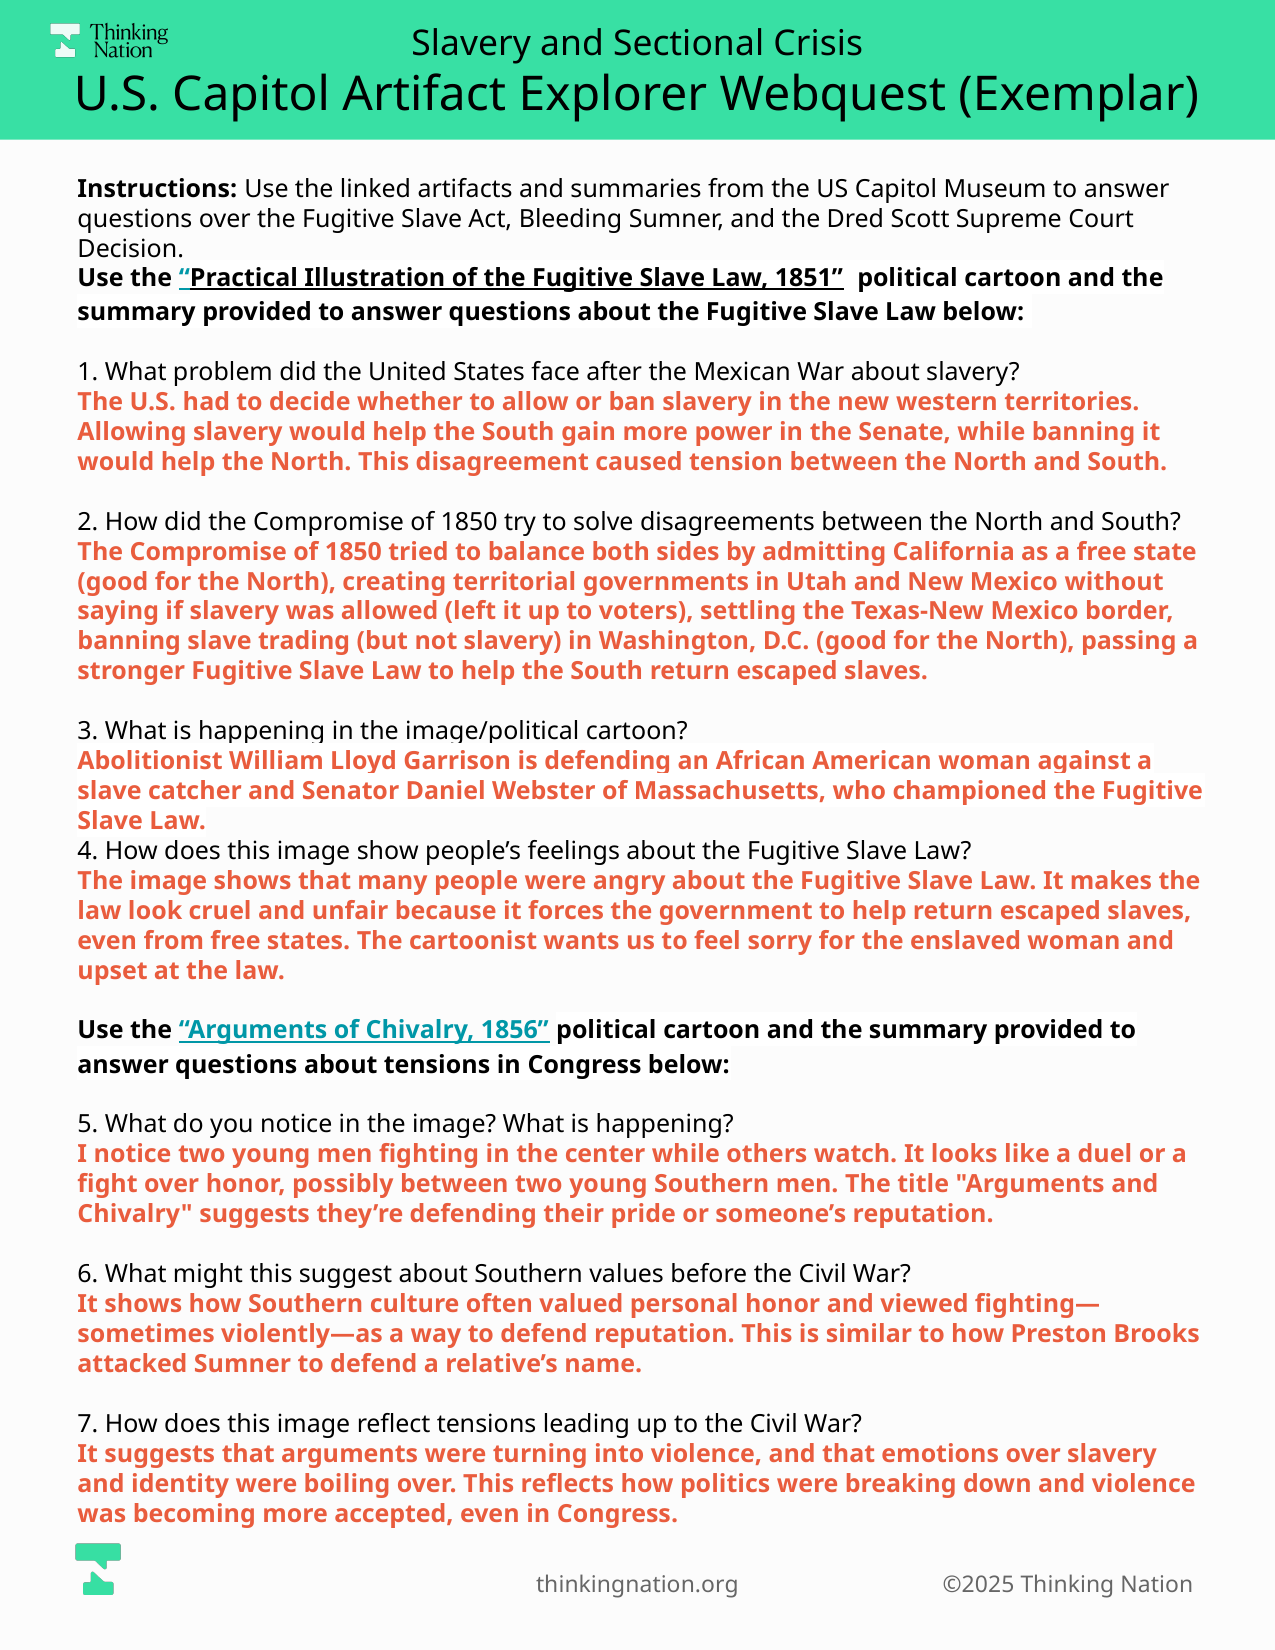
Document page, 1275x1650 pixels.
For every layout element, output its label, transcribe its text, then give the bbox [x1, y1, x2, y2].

picture [62, 1533, 134, 1605]
text_box Use the “Practical Illustration of the Fugitive Slave Law, 1851” political cartoon and the summary provided to answer questions about the Fugitive Slave Law below: 1. What problem did the United States face after the Mexican War about slavery? The U.S. had to decide whether to allow or ban slavery in the new western territories. Allowing slavery would help the South gain more power in the Senate, while banning it would help the North. This disagreement caused tension between the North and South. 2. How did the Compromise of 1850 try to solve disagreements between the North and South? The Compromise of 1850 tried to balance both sides by admitting California as a free state (good for the North), creating territorial governments in Utah and New Mexico without saying if slavery was allowed (left it up to voters), settling the Texas-New Mexico border, banning slave trading (but not slavery) in Washington, D.C. (good for the North), passing a stronger Fugitive Slave Law to help the South return escaped slaves. 3. What is happening in the image/political cartoon? Abolitionist William Lloyd Garrison is defending an African American woman against a slave catcher and Senator Daniel Webster of Massachusetts, who championed the Fugitive Slave Law. 4. How does this image show people’s feelings about the Fugitive Slave Law? The image shows that many people were angry about the Fugitive Slave Law. It makes the law look cruel and unfair because it forces the government to help return escaped slaves, even from free states. The cartoonist wants us to feel sorry for the enslaved woman and upset at the law. Use the “Arguments of Chivalry, 1856” political cartoon and the summary provided to answer questions about tensions in Congress below: 5. What do you notice in the image? What is happening? I notice two young men fighting in the center while others watch. It looks like a duel or a fight over honor, possibly between two young Southern men. The title "Arguments and Chivalry" suggests they’re defending their pride or someone’s reputation. 6. What might this suggest about Southern values before the Civil War? It shows how Southern culture often valued personal honor and viewed fighting—sometimes violently—as a way to defend reputation. This is similar to how Preston Brooks attacked Sumner to defend a relative’s name. 7. How does this image reflect tensions leading up to the Civil War? It suggests that arguments were turning into violence, and that emotions over slavery and identity were boiling over. This reflects how politics were breaking down and violence was becoming more accepted, even in Congress. [62, 246, 1221, 1605]
text_box Slavery and Sectional Crisis U.S. Capitol Artifact Explorer Webquest (Exemplar) [0, 0, 1275, 140]
picture [36, 12, 172, 69]
text_box Instructions: Use the linked artifacts and summaries from the US Capitol Museum to answer questions over the Fugitive Slave Act, Bleeding Sumner, and the Dred Scott Supreme Court Decision. [62, 157, 1221, 246]
